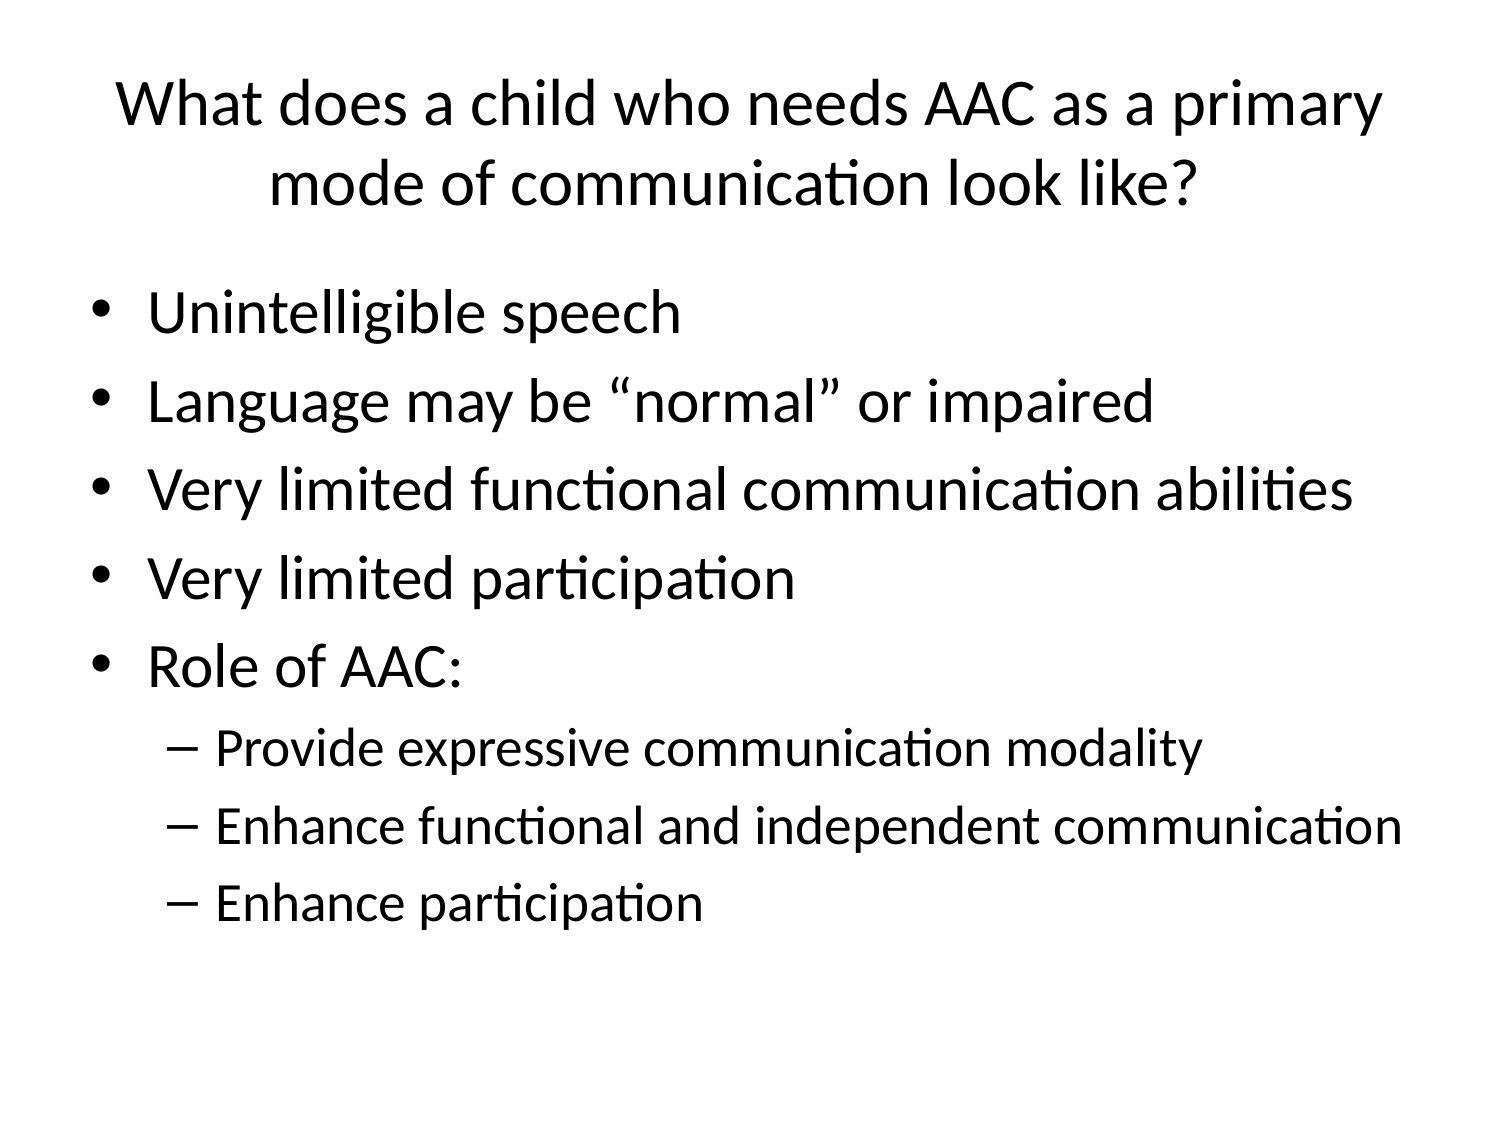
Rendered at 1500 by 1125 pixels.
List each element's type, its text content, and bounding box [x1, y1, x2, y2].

list Unintelligible speech Language may be “normal” or impaired Very limited functional communication abilities Very limited participation Role of AAC: Provide expressive communication modality Enhance functional and independent communication Enhance participation [75, 262, 1425, 1005]
title What does a child who needs AAC as a primary mode of communication look like? [75, 45, 1425, 233]
